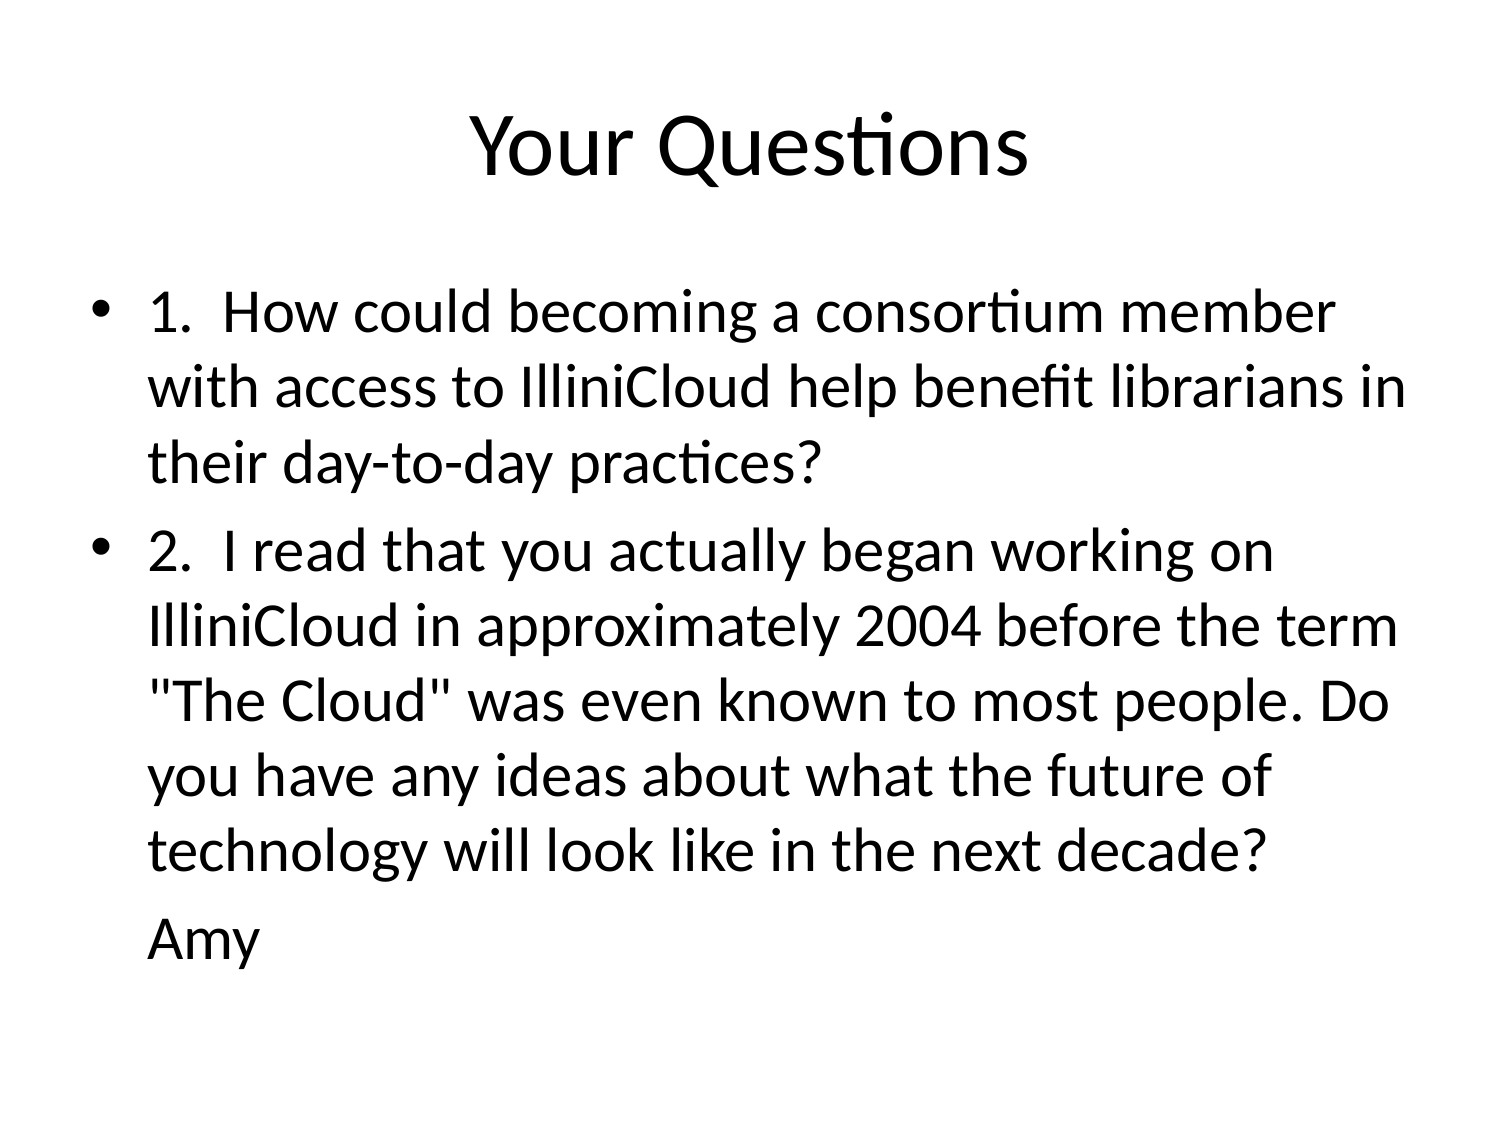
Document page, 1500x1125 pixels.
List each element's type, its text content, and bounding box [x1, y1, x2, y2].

title Your Questions [75, 45, 1425, 233]
list 1. How could becoming a consortium member with access to IlliniCloud help benefit librarians in their day-to-day practices? 2. I read that you actually began working on IlliniCloud in approximately 2004 before the term "The Cloud" was even known to most people. Do you have any ideas about what the future of technology will look like in the next decade? Amy [75, 262, 1425, 1005]
